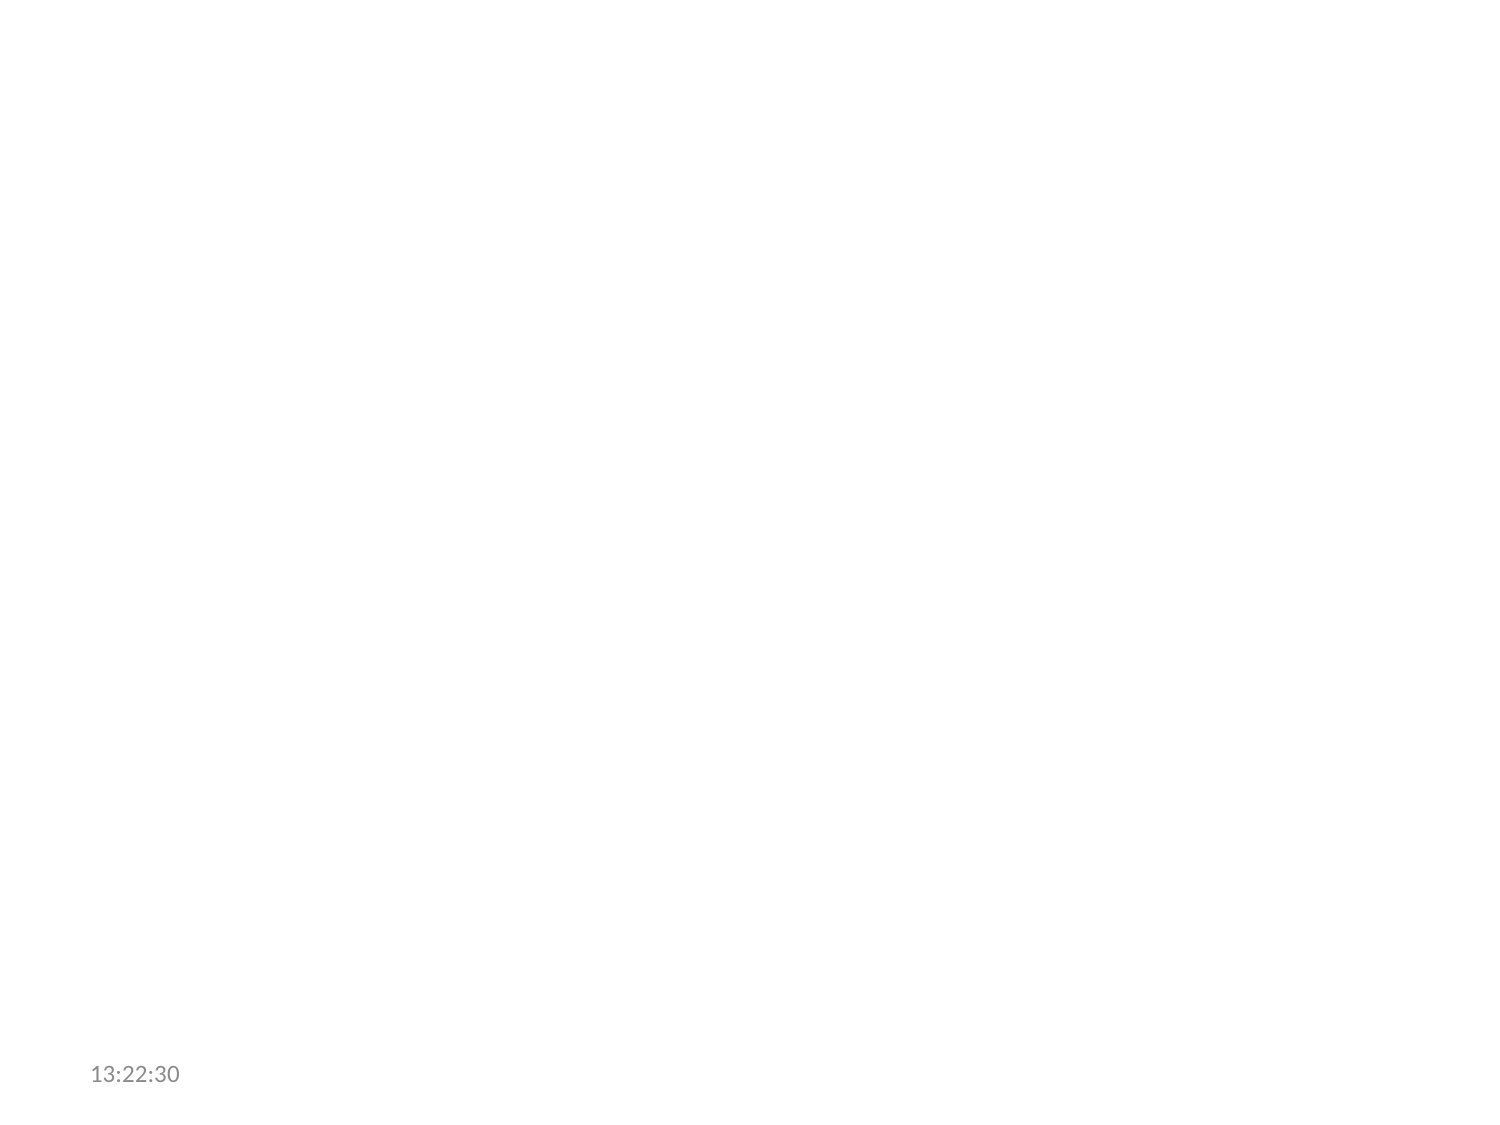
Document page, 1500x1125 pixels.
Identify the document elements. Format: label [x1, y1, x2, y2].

slide_number [75, 1042, 425, 1103]
